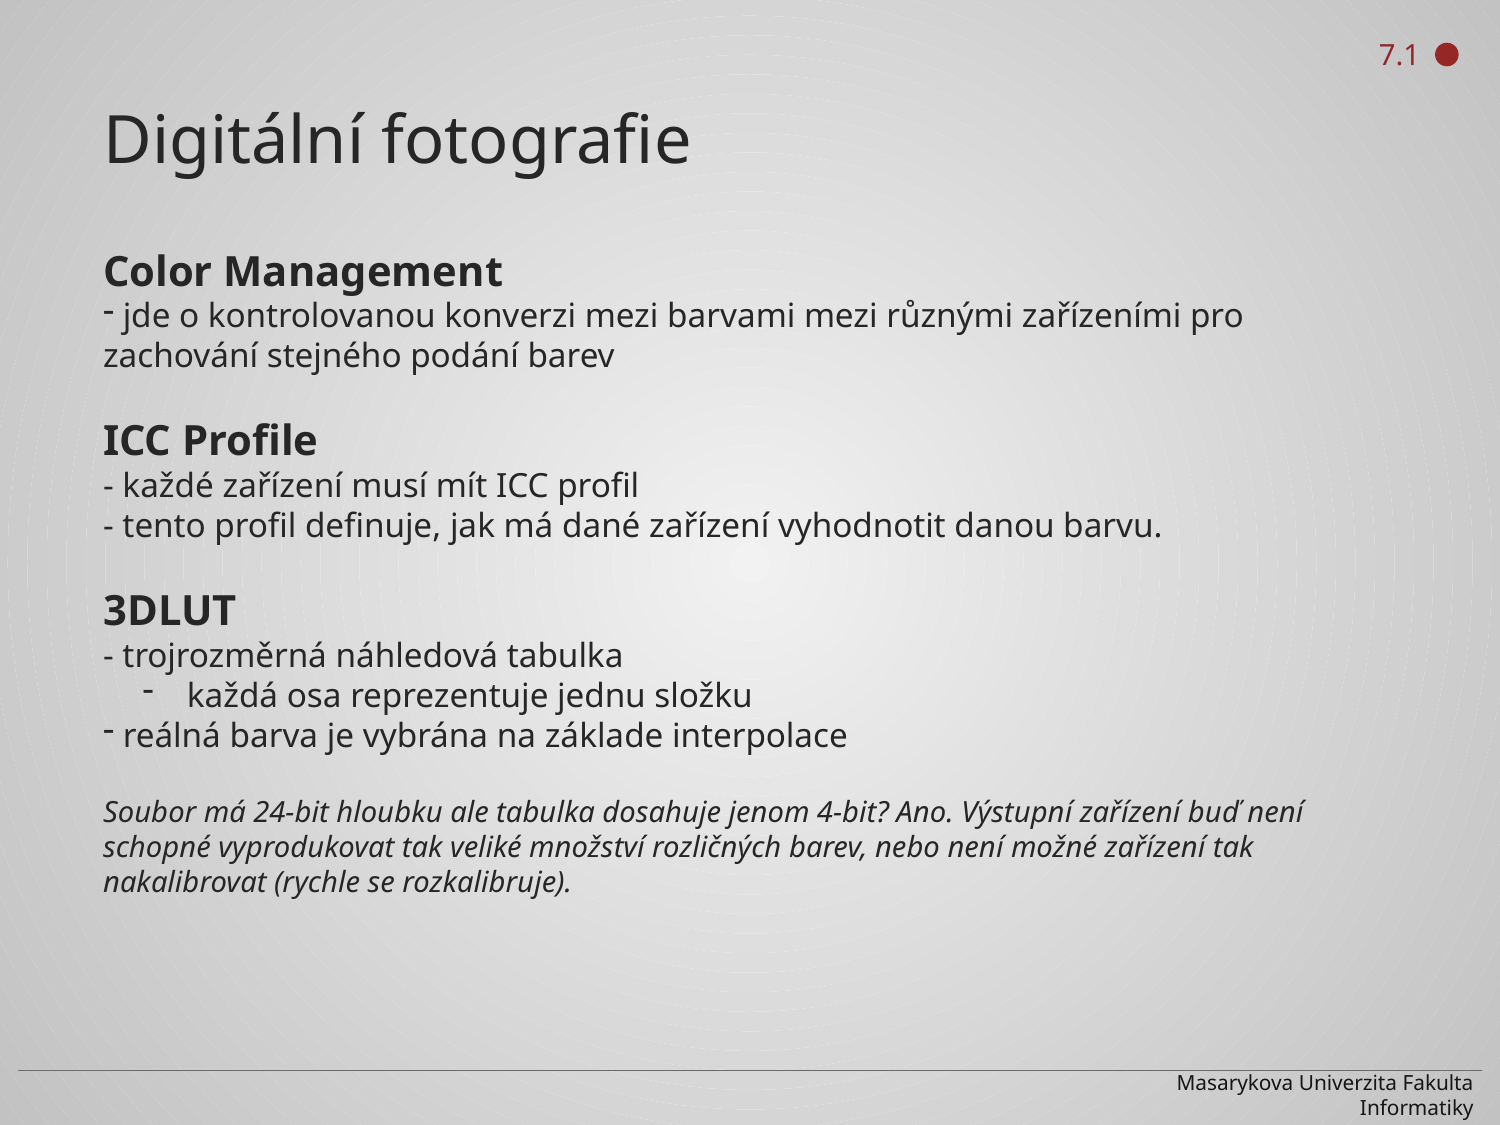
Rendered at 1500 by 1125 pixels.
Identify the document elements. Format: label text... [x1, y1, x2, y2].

footer Masarykova Univerzita Fakulta Informatiky [1092, 1065, 1489, 1125]
text_box Digitální fotografie [88, 89, 1436, 184]
text_box 7.1 [1364, 29, 1459, 79]
text_box Color Management jde o kontrolovanou konverzi mezi barvami mezi různými zařízeními pro zachování stejného podání barev ICC Profile - každé zařízení musí mít ICC profil - tento profil definuje, jak má dané zařízení vyhodnotit danou barvu. 3DLUT - trojrozměrná náhledová tabulka každá osa reprezentuje jednu složku reálná barva je vybrána na základe interpolace Soubor má 24-bit hloubku ale tabulka dosahuje jenom 4-bit? Ano. Výstupní zařízení buď není schopné vyprodukovat tak veliké množství rozličných barev, nebo není možné zařízení tak nakalibrovat (rychle se rozkalibruje). [88, 236, 1388, 946]
